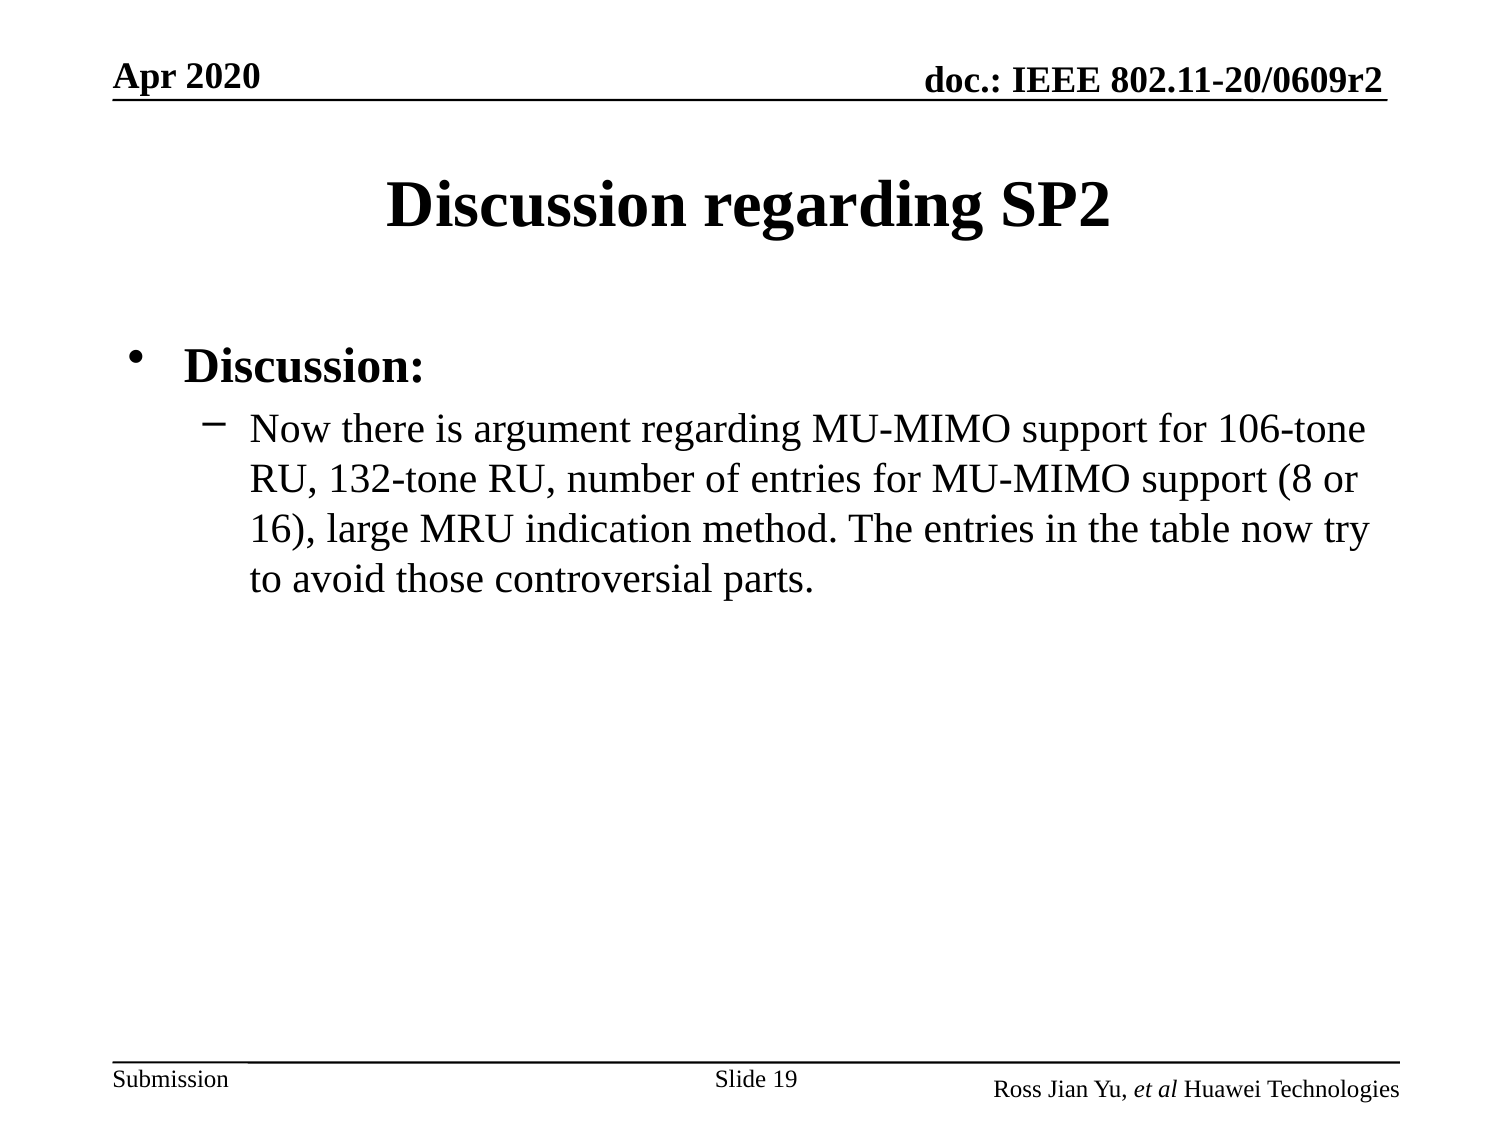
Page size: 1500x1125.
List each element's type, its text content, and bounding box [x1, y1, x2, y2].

slide_number Slide 19 [712, 1061, 800, 1093]
title Discussion regarding SP2 [112, 112, 1388, 288]
list Discussion: Now there is argument regarding MU-MIMO support for 106-tone RU, 132-tone RU, number of entries for MU-MIMO support (8 or 16), large MRU indication method. The entries in the table now try to avoid those controversial parts. [112, 324, 1388, 1001]
